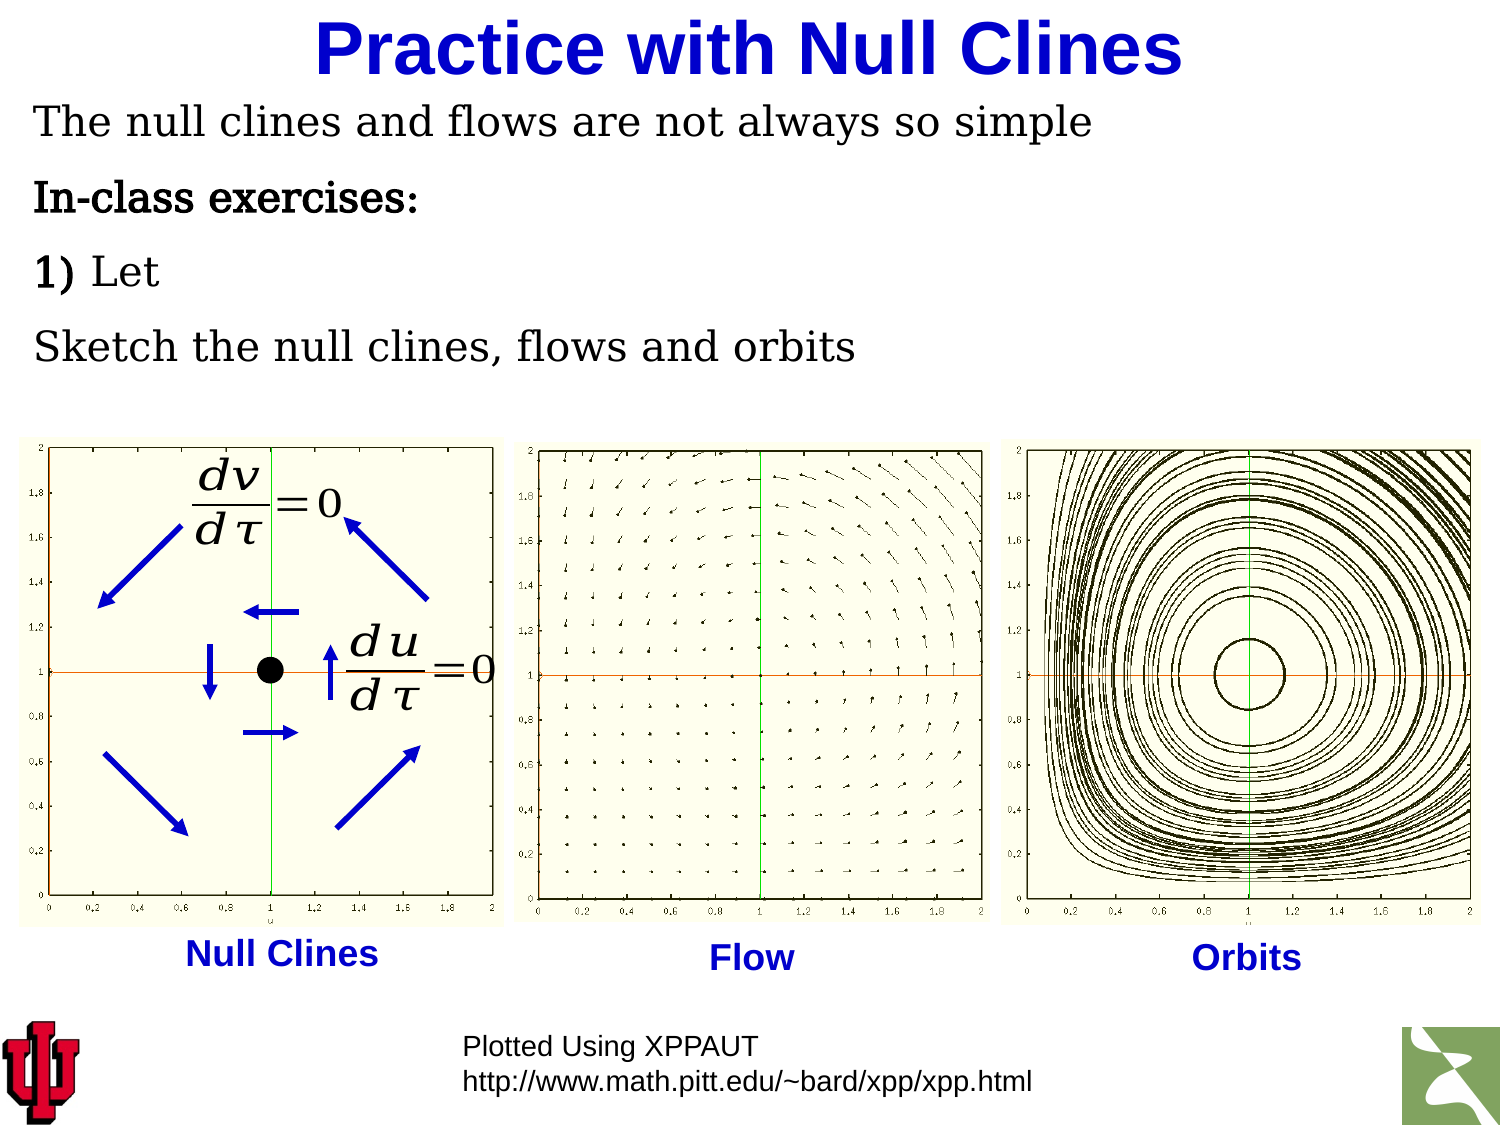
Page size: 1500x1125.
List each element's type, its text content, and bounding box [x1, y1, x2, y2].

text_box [336, 744, 421, 829]
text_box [96, 525, 182, 609]
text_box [209, 611, 331, 733]
title Practice with Null Clines [0, 0, 1500, 90]
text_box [169, 921, 1318, 987]
text_box Plotted Using XPPAUT http://www.math.pitt.edu/~bard/xpp/xpp.html [447, 1020, 1112, 1105]
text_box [19, 436, 1481, 928]
picture [1402, 1027, 1500, 1125]
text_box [343, 516, 428, 601]
picture [0, 1020, 80, 1125]
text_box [103, 752, 189, 837]
